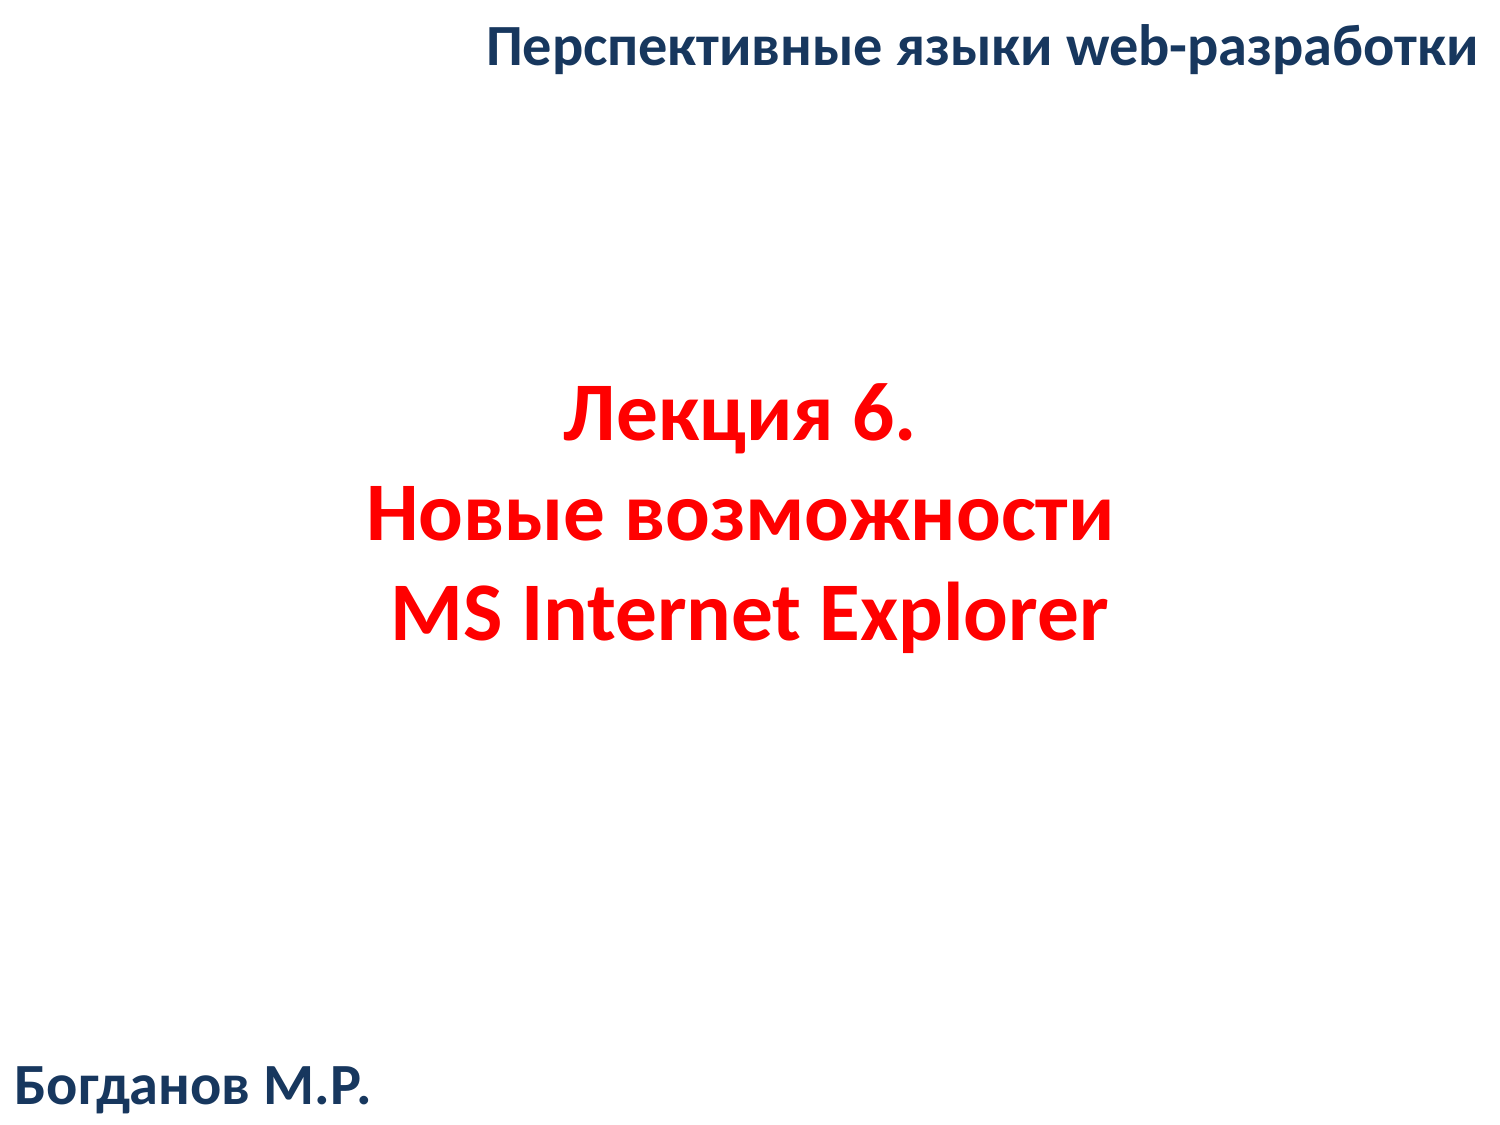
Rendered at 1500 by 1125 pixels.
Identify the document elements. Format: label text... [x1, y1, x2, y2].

text_box Перспективные языки web-разработки [471, 0, 1494, 85]
text_box Лекция 6. Новые возможности MS Internet Explorer [0, 350, 1500, 665]
text_box Богданов М.Р. [0, 1039, 387, 1124]
